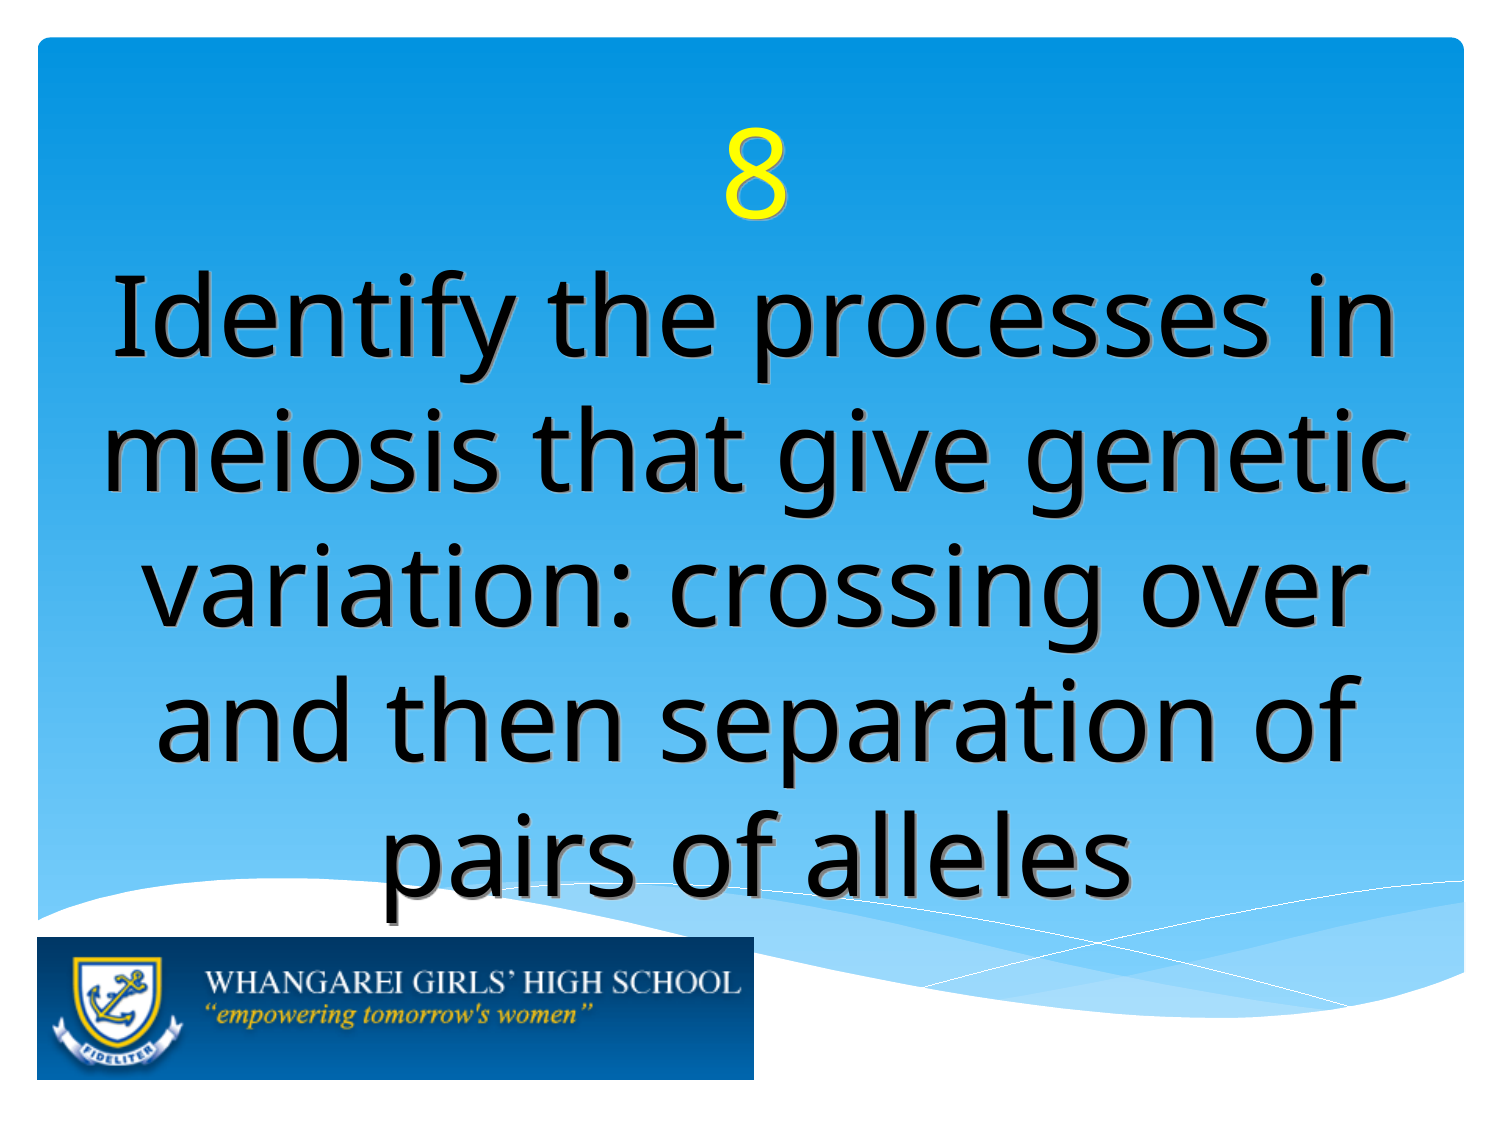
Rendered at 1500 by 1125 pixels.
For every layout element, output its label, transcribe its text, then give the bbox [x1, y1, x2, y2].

text_box 8 Identify the processes in meiosis that give genetic variation: crossing over and then separation of pairs of alleles [74, 99, 1438, 913]
picture [37, 937, 754, 1080]
